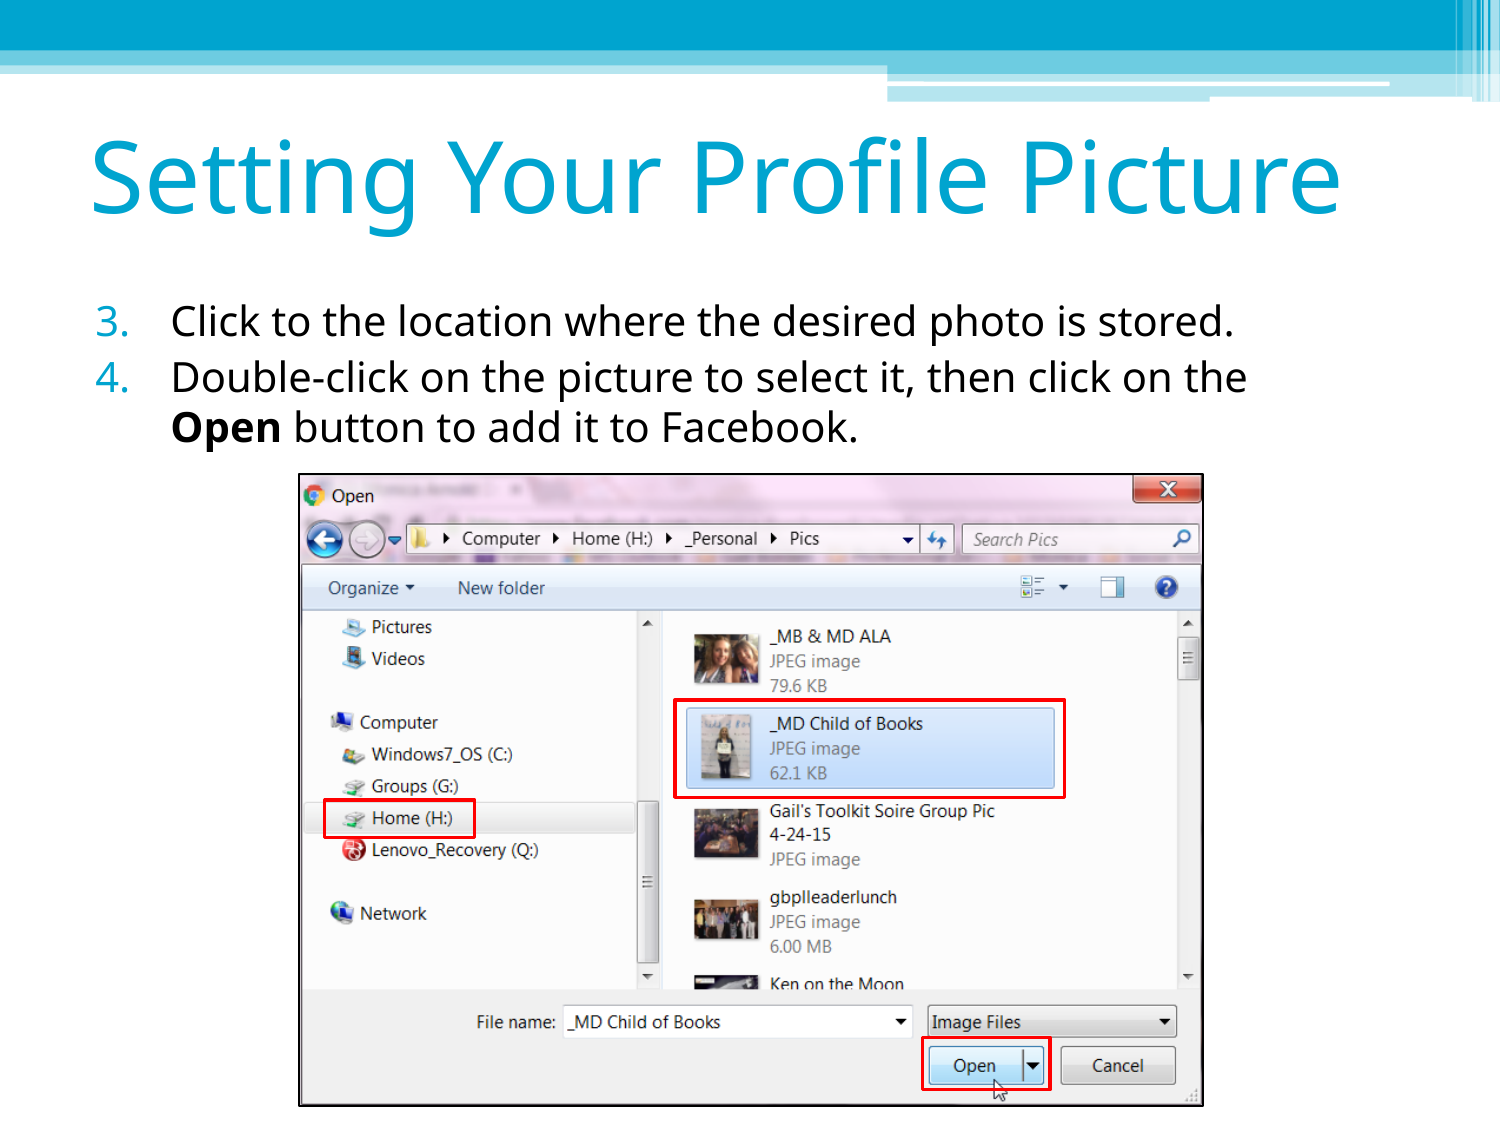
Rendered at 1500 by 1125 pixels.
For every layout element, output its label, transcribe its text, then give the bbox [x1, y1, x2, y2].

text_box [299, 474, 1202, 1105]
list Click to the location where the desired photo is stored. Double-click on the picture to select it, then click on the Open button to add it to Facebook. [80, 286, 1350, 475]
title Setting Your Profile Picture [75, 85, 1425, 261]
